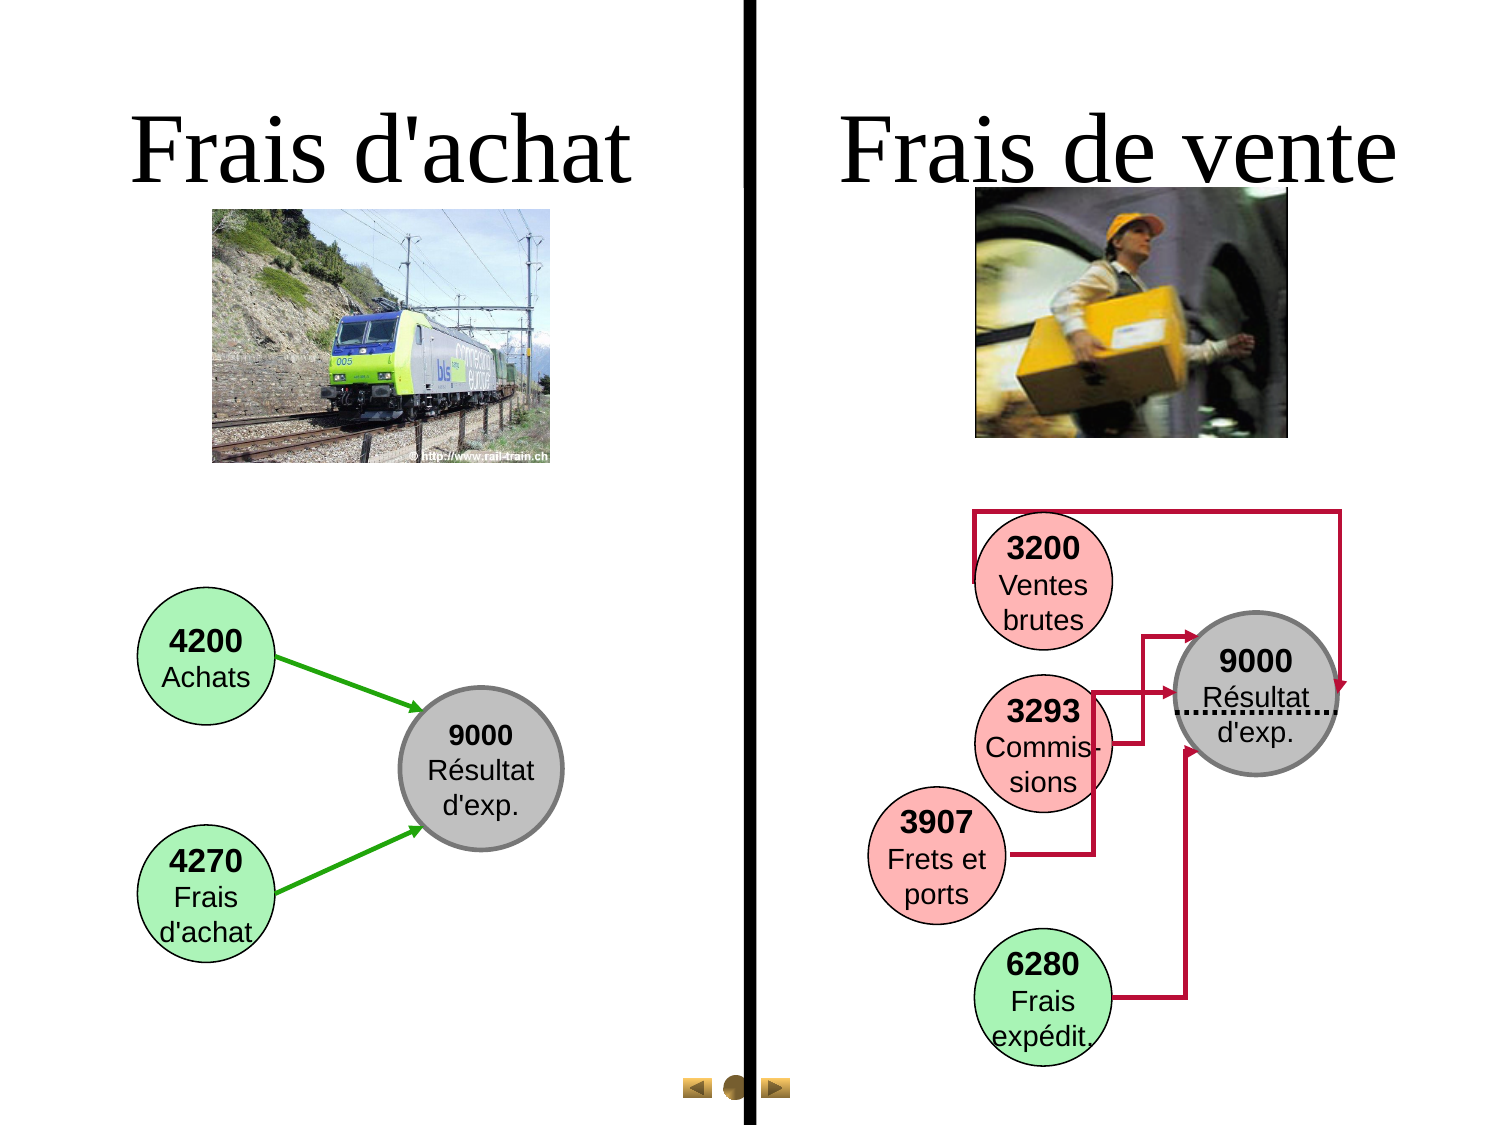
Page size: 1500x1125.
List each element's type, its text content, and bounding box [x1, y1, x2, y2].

text_box 4270 Frais d'achat [137, 824, 275, 963]
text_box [1009, 692, 1177, 855]
text_box 9000 Résultat d'exp. [1192, 694, 1338, 775]
text_box Frais de vente [762, 75, 1475, 210]
text_box 9000 Résultat d'exp. [399, 687, 563, 850]
picture [974, 187, 1288, 438]
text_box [974, 581, 1340, 694]
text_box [1112, 633, 1199, 744]
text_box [274, 656, 424, 709]
text_box 6280 Frais expédit. [974, 928, 1112, 1067]
text_box 3293 Commis- sions [974, 694, 1009, 804]
text_box 4200 Achats [137, 587, 275, 725]
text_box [1111, 753, 1199, 998]
text_box 3200 Ventes brutes [974, 512, 1113, 581]
picture [212, 209, 550, 463]
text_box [274, 828, 424, 894]
text_box Frais d'achat [49, 75, 713, 210]
text_box 3907 Frets et ports [868, 786, 1006, 925]
